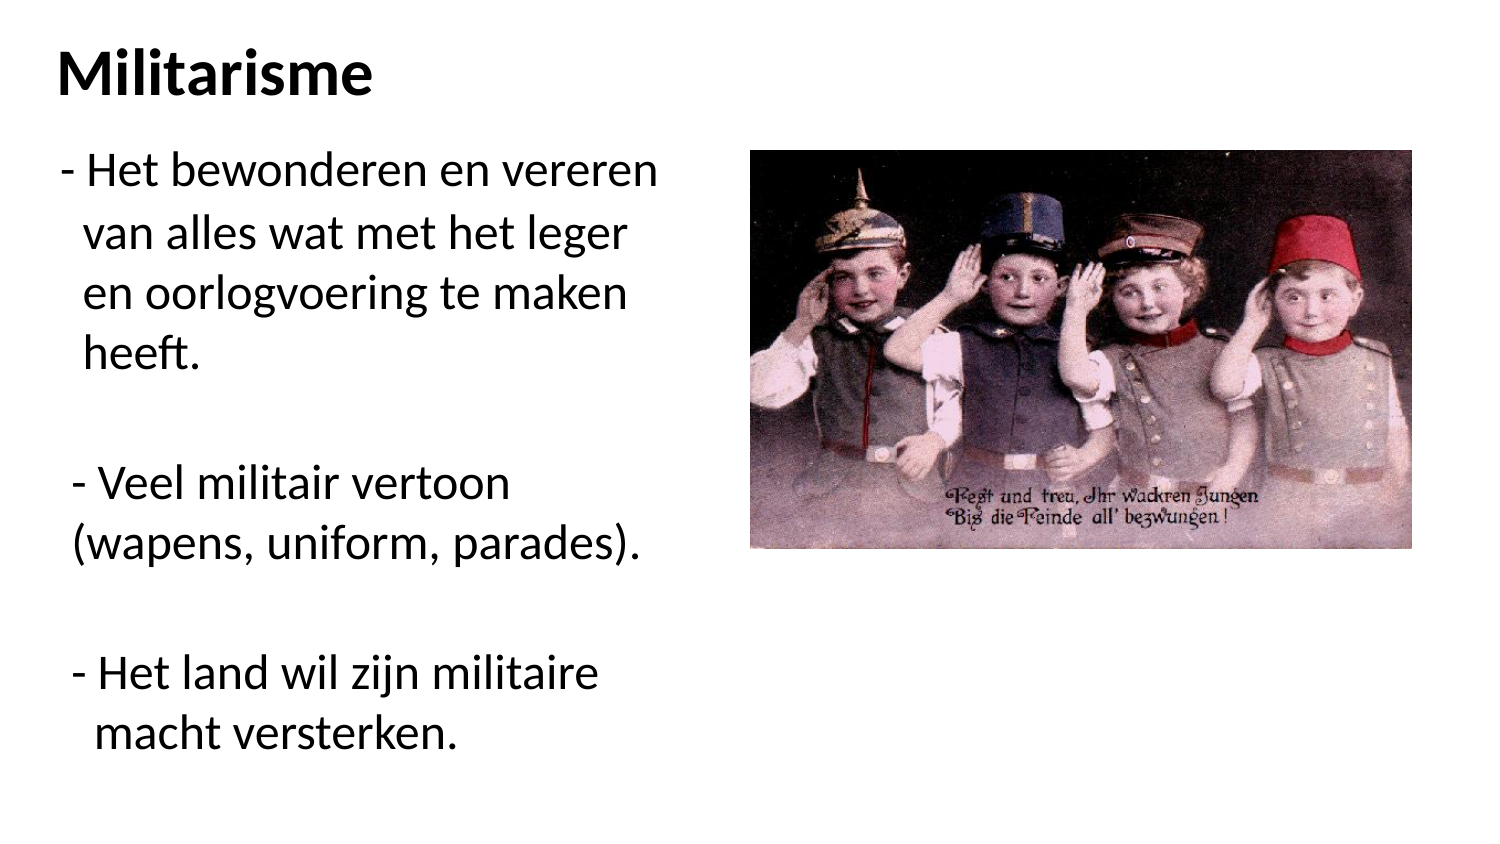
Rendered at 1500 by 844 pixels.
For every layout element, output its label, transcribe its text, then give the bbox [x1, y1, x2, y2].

list - Het bewonderen en vereren van alles wat met het leger en oorlogvoering te maken heeft. - Veel militair vertoon (wapens, uniform, parades). - Het land wil zijn militaire macht versterken. [0, 111, 691, 844]
title Militarisme [41, 0, 1439, 139]
picture [749, 149, 1412, 549]
